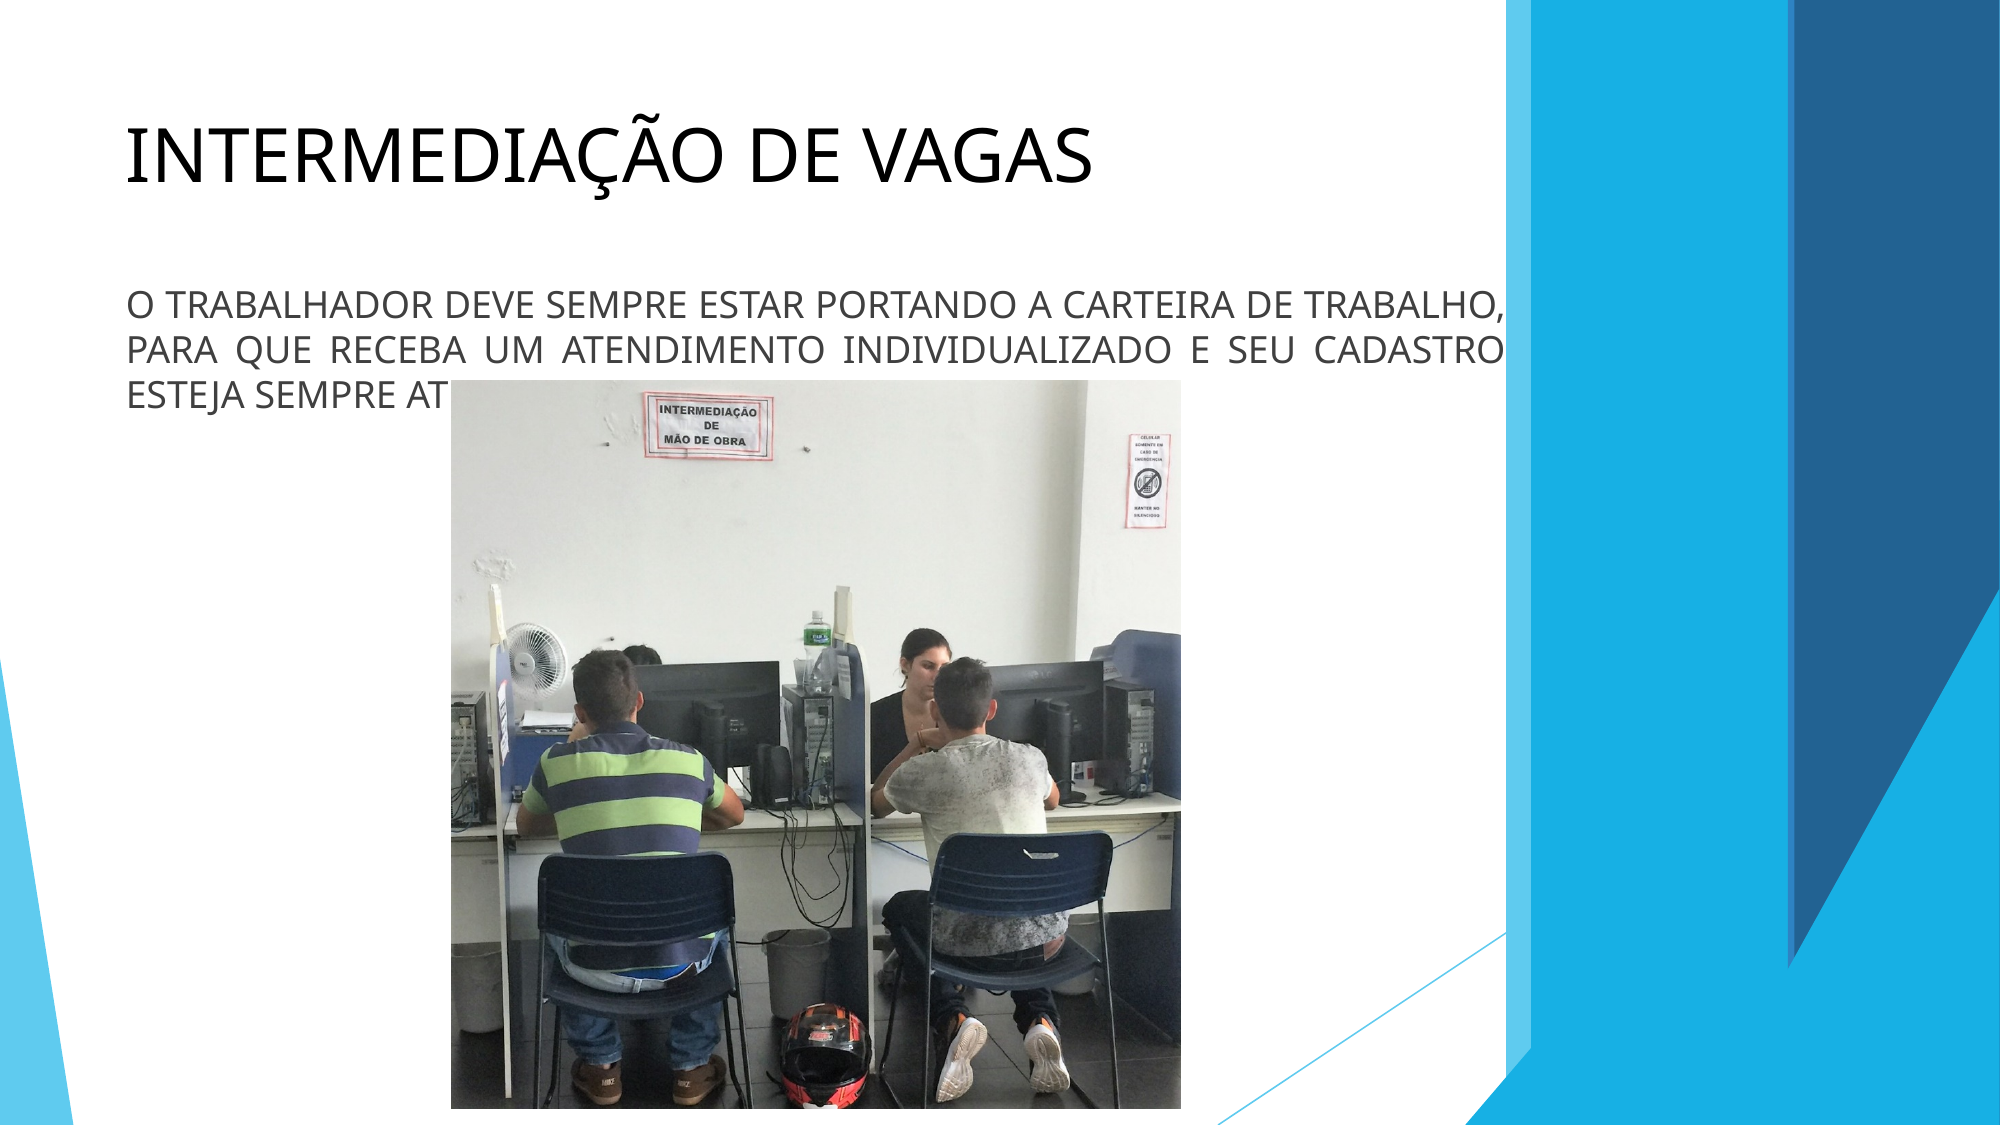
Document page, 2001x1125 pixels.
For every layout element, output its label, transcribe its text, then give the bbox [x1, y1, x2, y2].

picture [451, 379, 1181, 1109]
text_box O TRABALHADOR DEVE SEMPRE ESTAR PORTANDO A CARTEIRA DE TRABALHO, PARA QUE RECEBA UM ATENDIMENTO INDIVIDUALIZADO E SEU CADASTRO ESTEJA SEMPRE ATUALIZADO. [111, 273, 1522, 380]
text_box INTERMEDIAÇÃO DE VAGAS [111, 99, 1522, 237]
